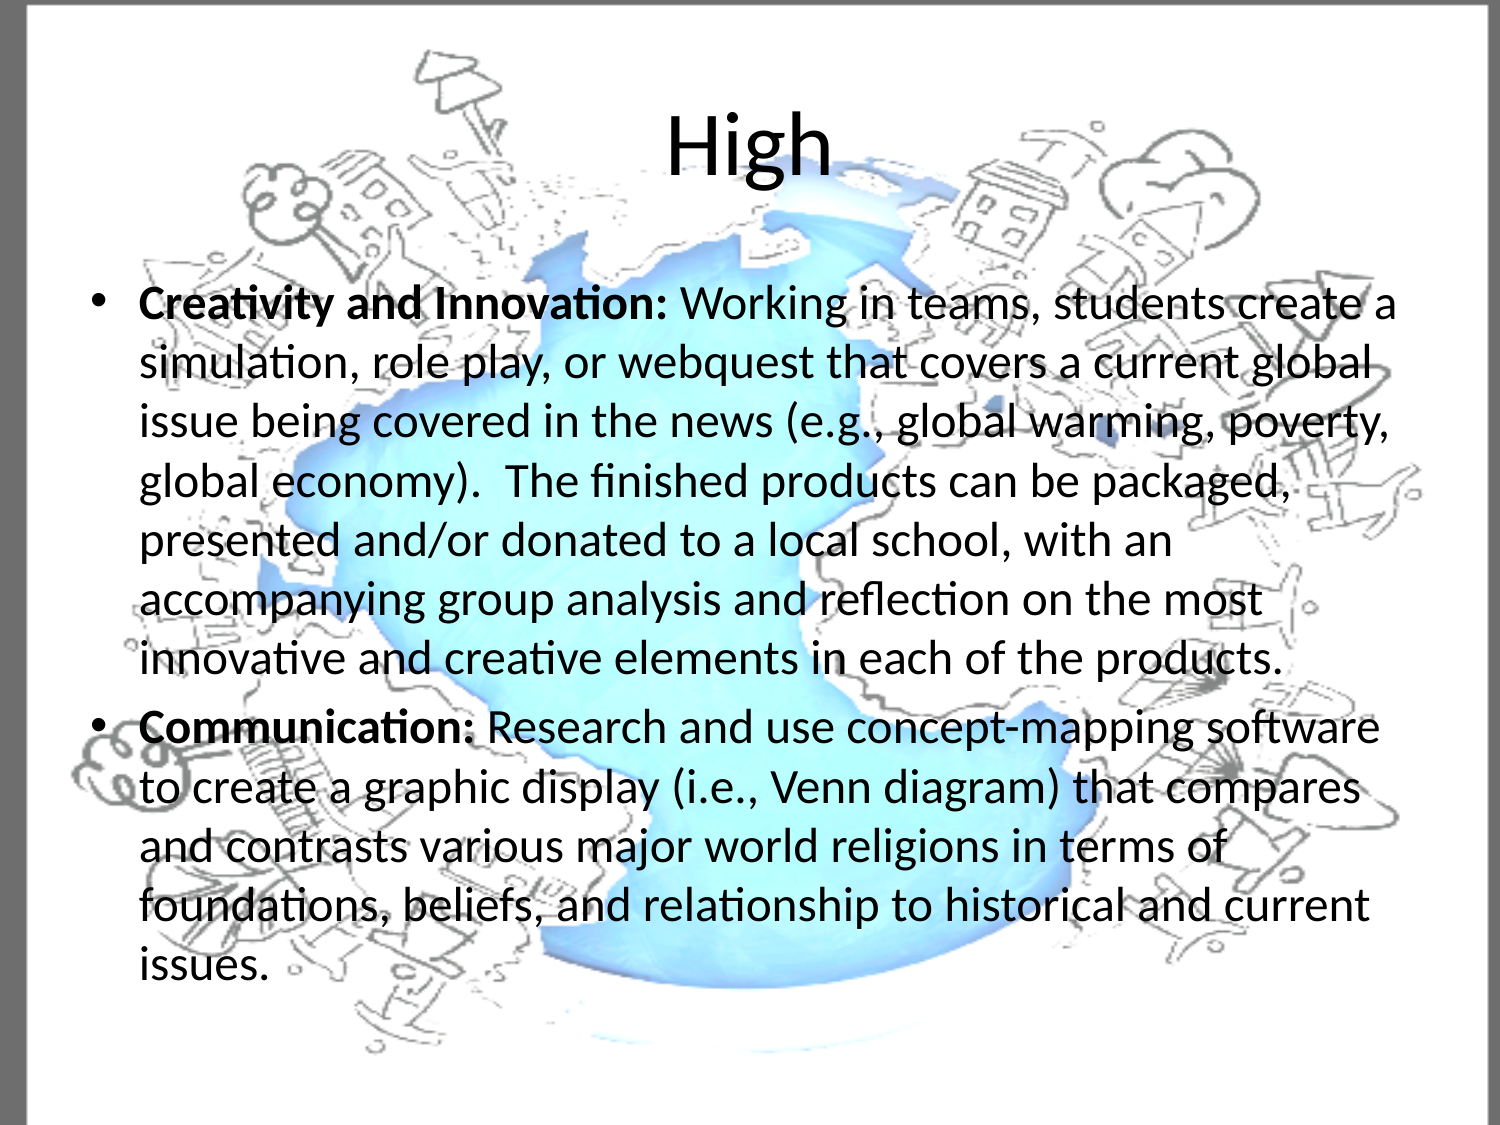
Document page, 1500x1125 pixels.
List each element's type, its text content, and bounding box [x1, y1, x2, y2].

title High [75, 45, 1425, 233]
list Creativity and Innovation: Working in teams, students create a simulation, role play, or webquest that covers a current global issue being covered in the news (e.g., global warming, poverty, global economy). The finished products can be packaged, presented and/or donated to a local school, with an accompanying group analysis and reflection on the most innovative and creative elements in each of the products. Communication: Research and use concept-mapping software to create a graphic display (i.e., Venn diagram) that compares and contrasts various major world religions in terms of foundations, beliefs, and relationship to historical and current issues. [75, 262, 1425, 1005]
